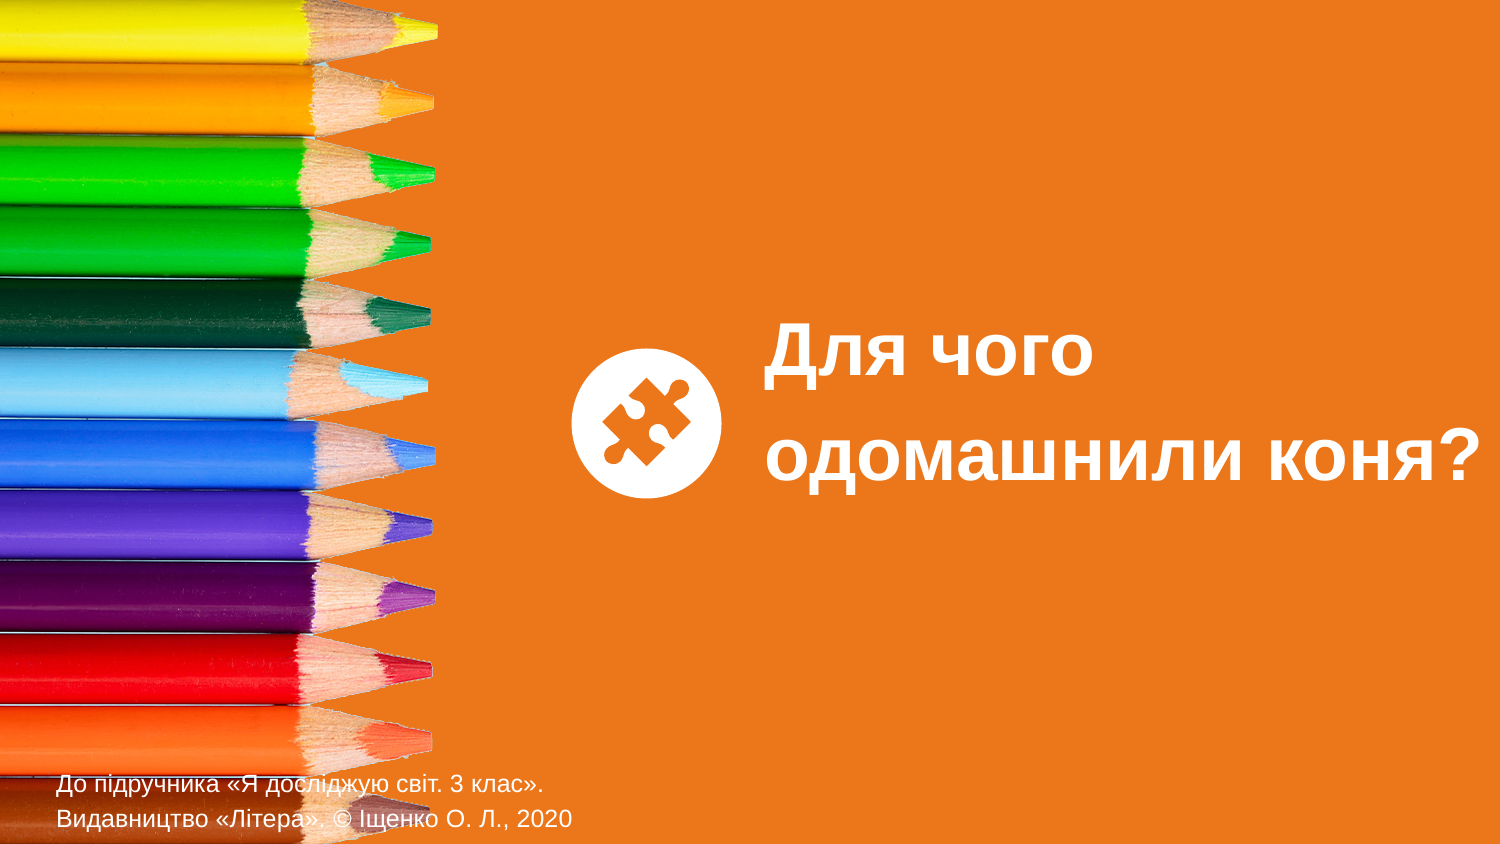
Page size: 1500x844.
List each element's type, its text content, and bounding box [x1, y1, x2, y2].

list До підручника «Я досліджую світ. 3 клас». Видавництво «Літера». © Іщенко О. Л., 2020 [41, 776, 792, 824]
picture [0, 0, 438, 844]
text_box [600, 375, 693, 469]
text_box [569, 346, 724, 501]
list Для чого одомашнили коня? [750, 351, 1500, 446]
